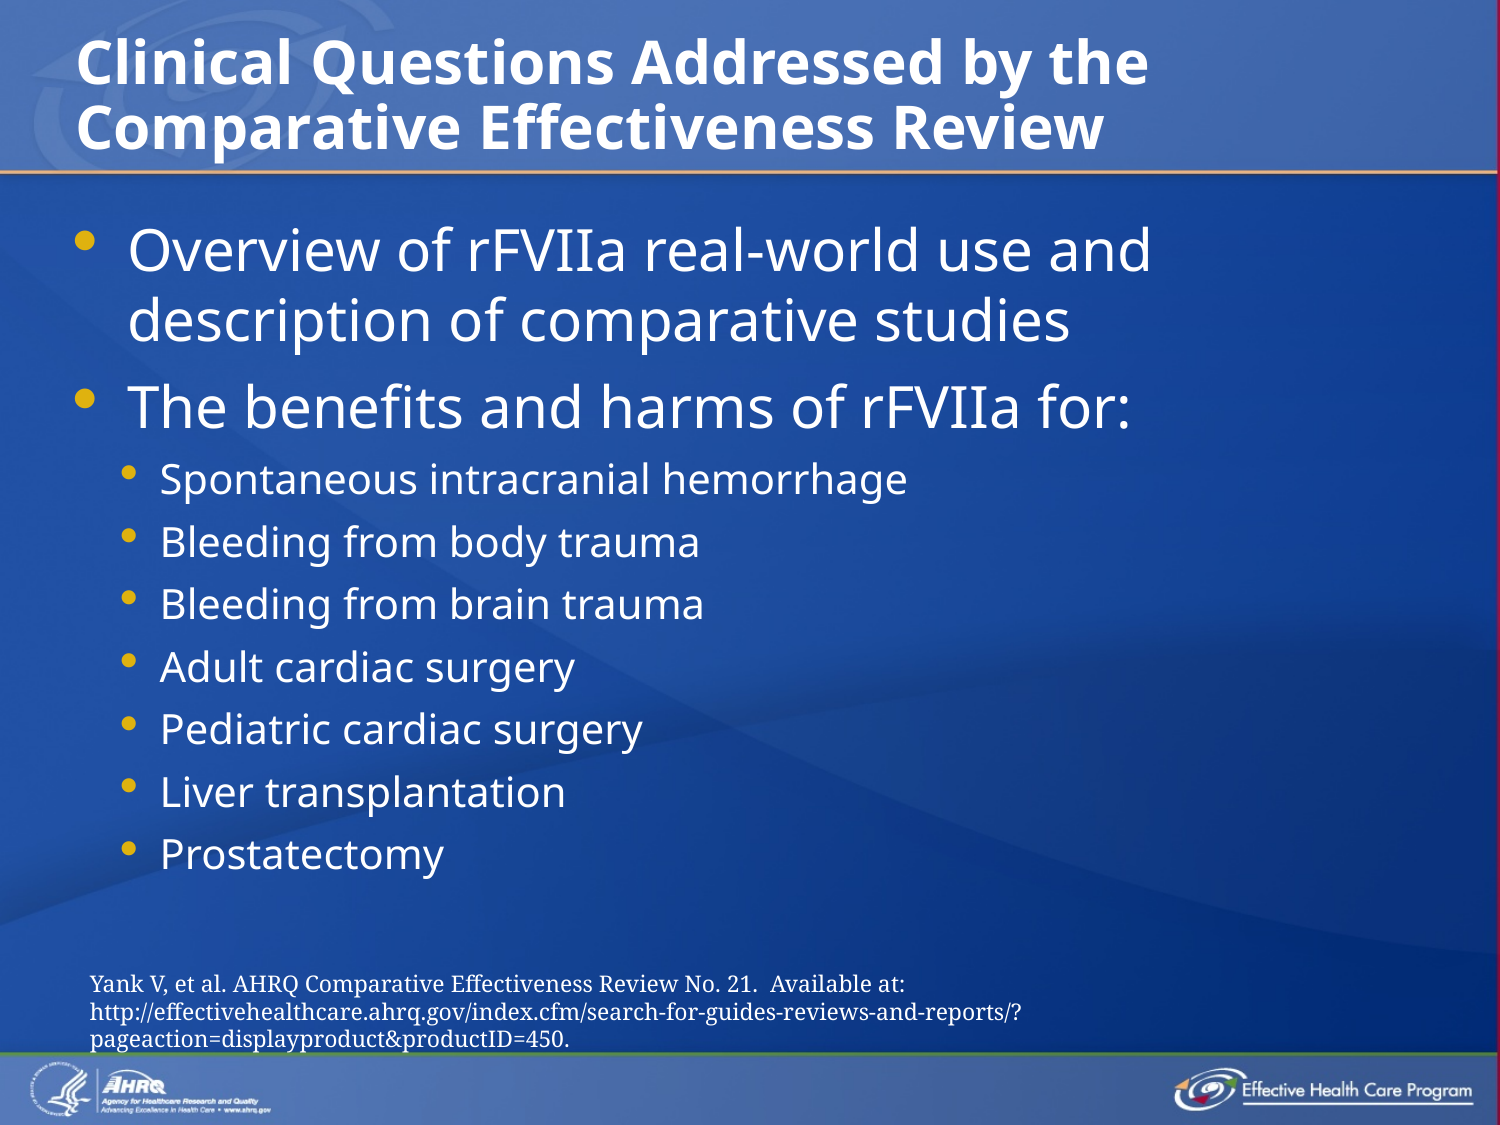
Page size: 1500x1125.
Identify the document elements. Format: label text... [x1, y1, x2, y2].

list Overview of rFVIIa real-world use and description of comparative studies The benefits and harms of rFVIIa for: Spontaneous intracranial hemorrhage Bleeding from body trauma Bleeding from brain trauma Adult cardiac surgery Pediatric cardiac surgery Liver transplantation Prostatectomy [75, 213, 1425, 962]
title Clinical Questions Addressed by the Comparative Effectiveness Review [74, 21, 1426, 163]
picture [0, 0, 1500, 1125]
text_box Yank V, et al. AHRQ Comparative Effectiveness Review No. 21. Available at: http://effectivehealthcare.ahrq.gov/index.cfm/search-for-guides-reviews-and-reports/?pageaction=displayproduct&productID=450. [74, 962, 1438, 1060]
